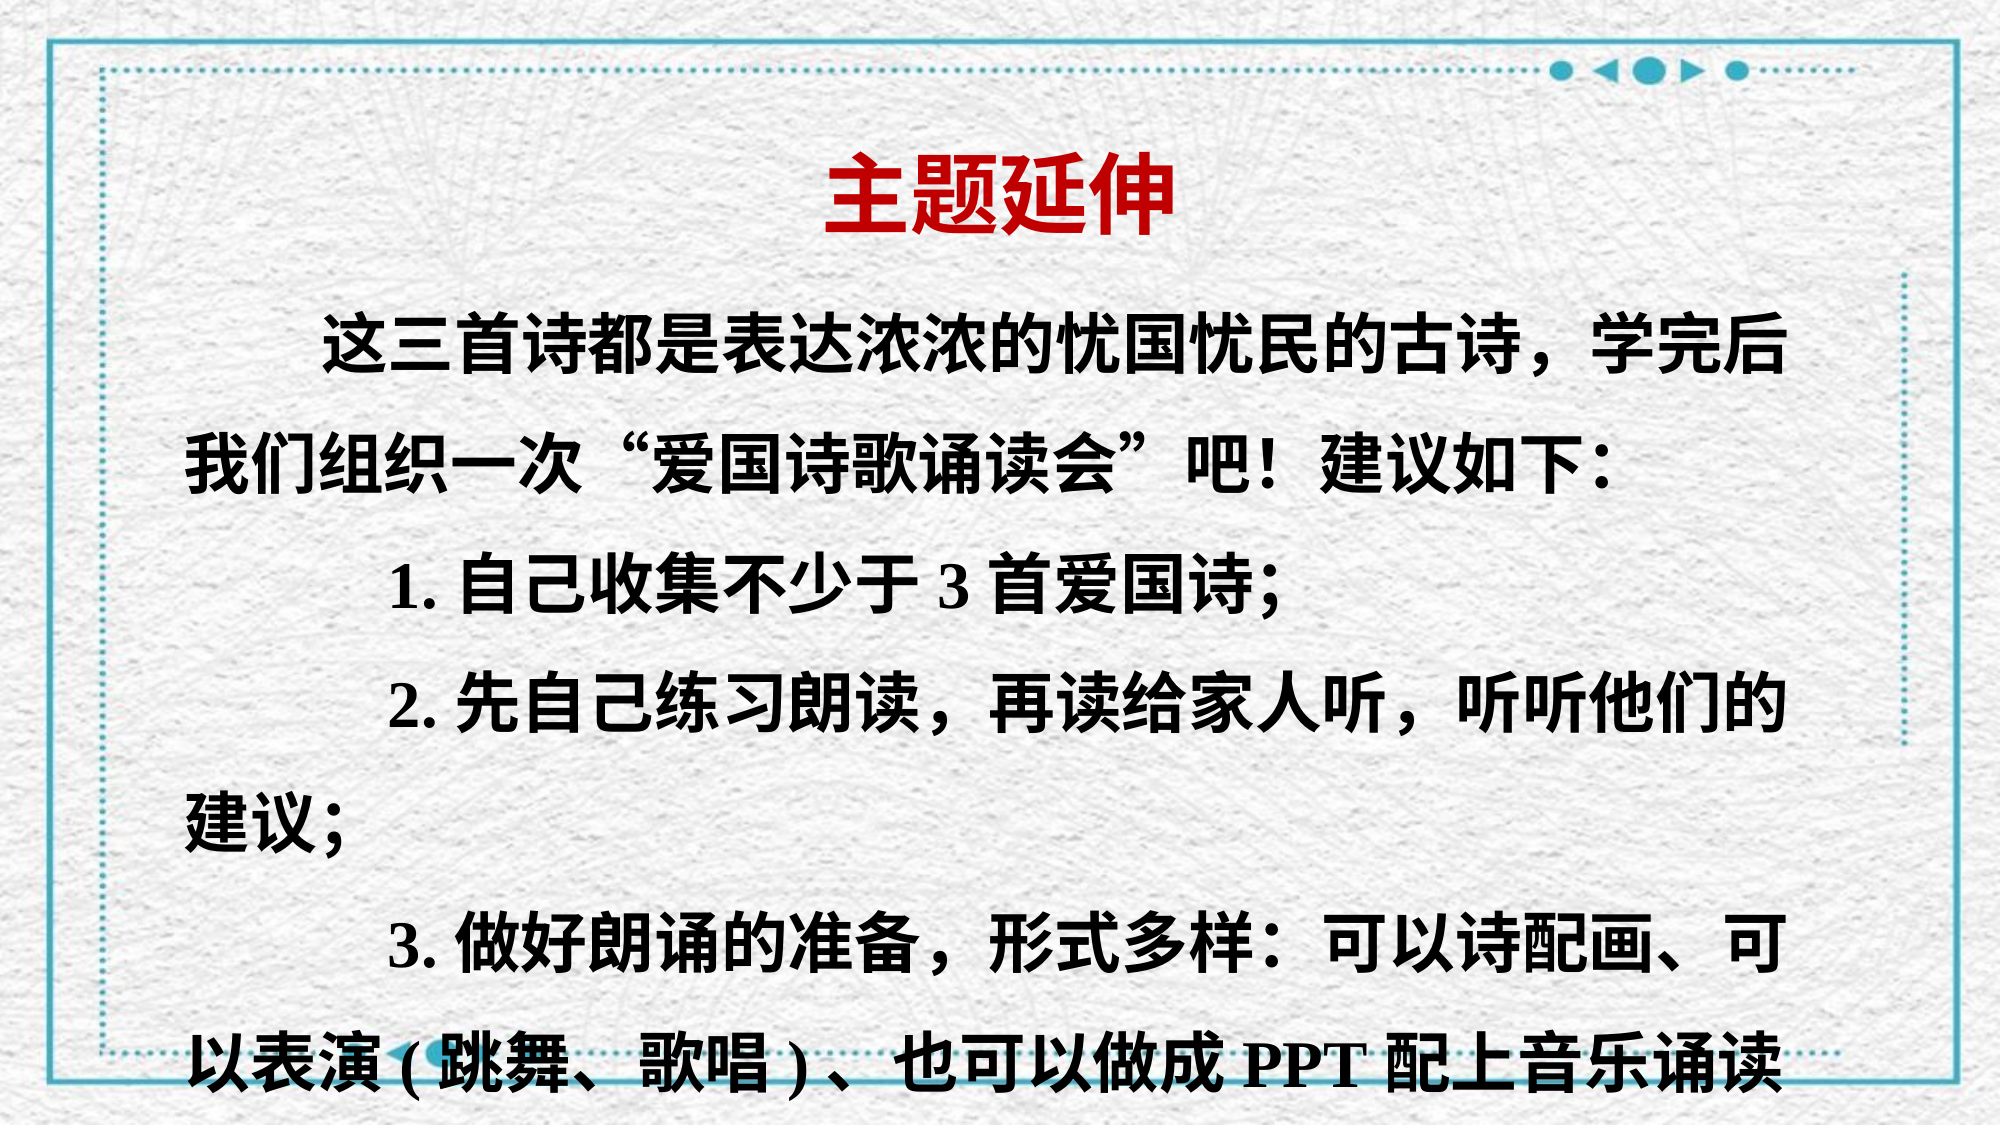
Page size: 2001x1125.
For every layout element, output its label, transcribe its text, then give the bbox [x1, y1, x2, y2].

picture [0, 0, 2000, 1125]
text_box 主题延伸 [807, 131, 1193, 253]
text_box 这三首诗都是表达浓浓的忧国忧民的古诗，学完后我们组织一次“爱国诗歌诵读会”吧！建议如下： 1.自己收集不少于3首爱国诗； 2.先自己练习朗读，再读给家人听，听听他们的建议； 3.做好朗诵的准备，形式多样：可以诗配画、可以表演(跳舞、歌唱)、也可以做成PPT配上音乐诵读…… [168, 254, 1838, 1125]
